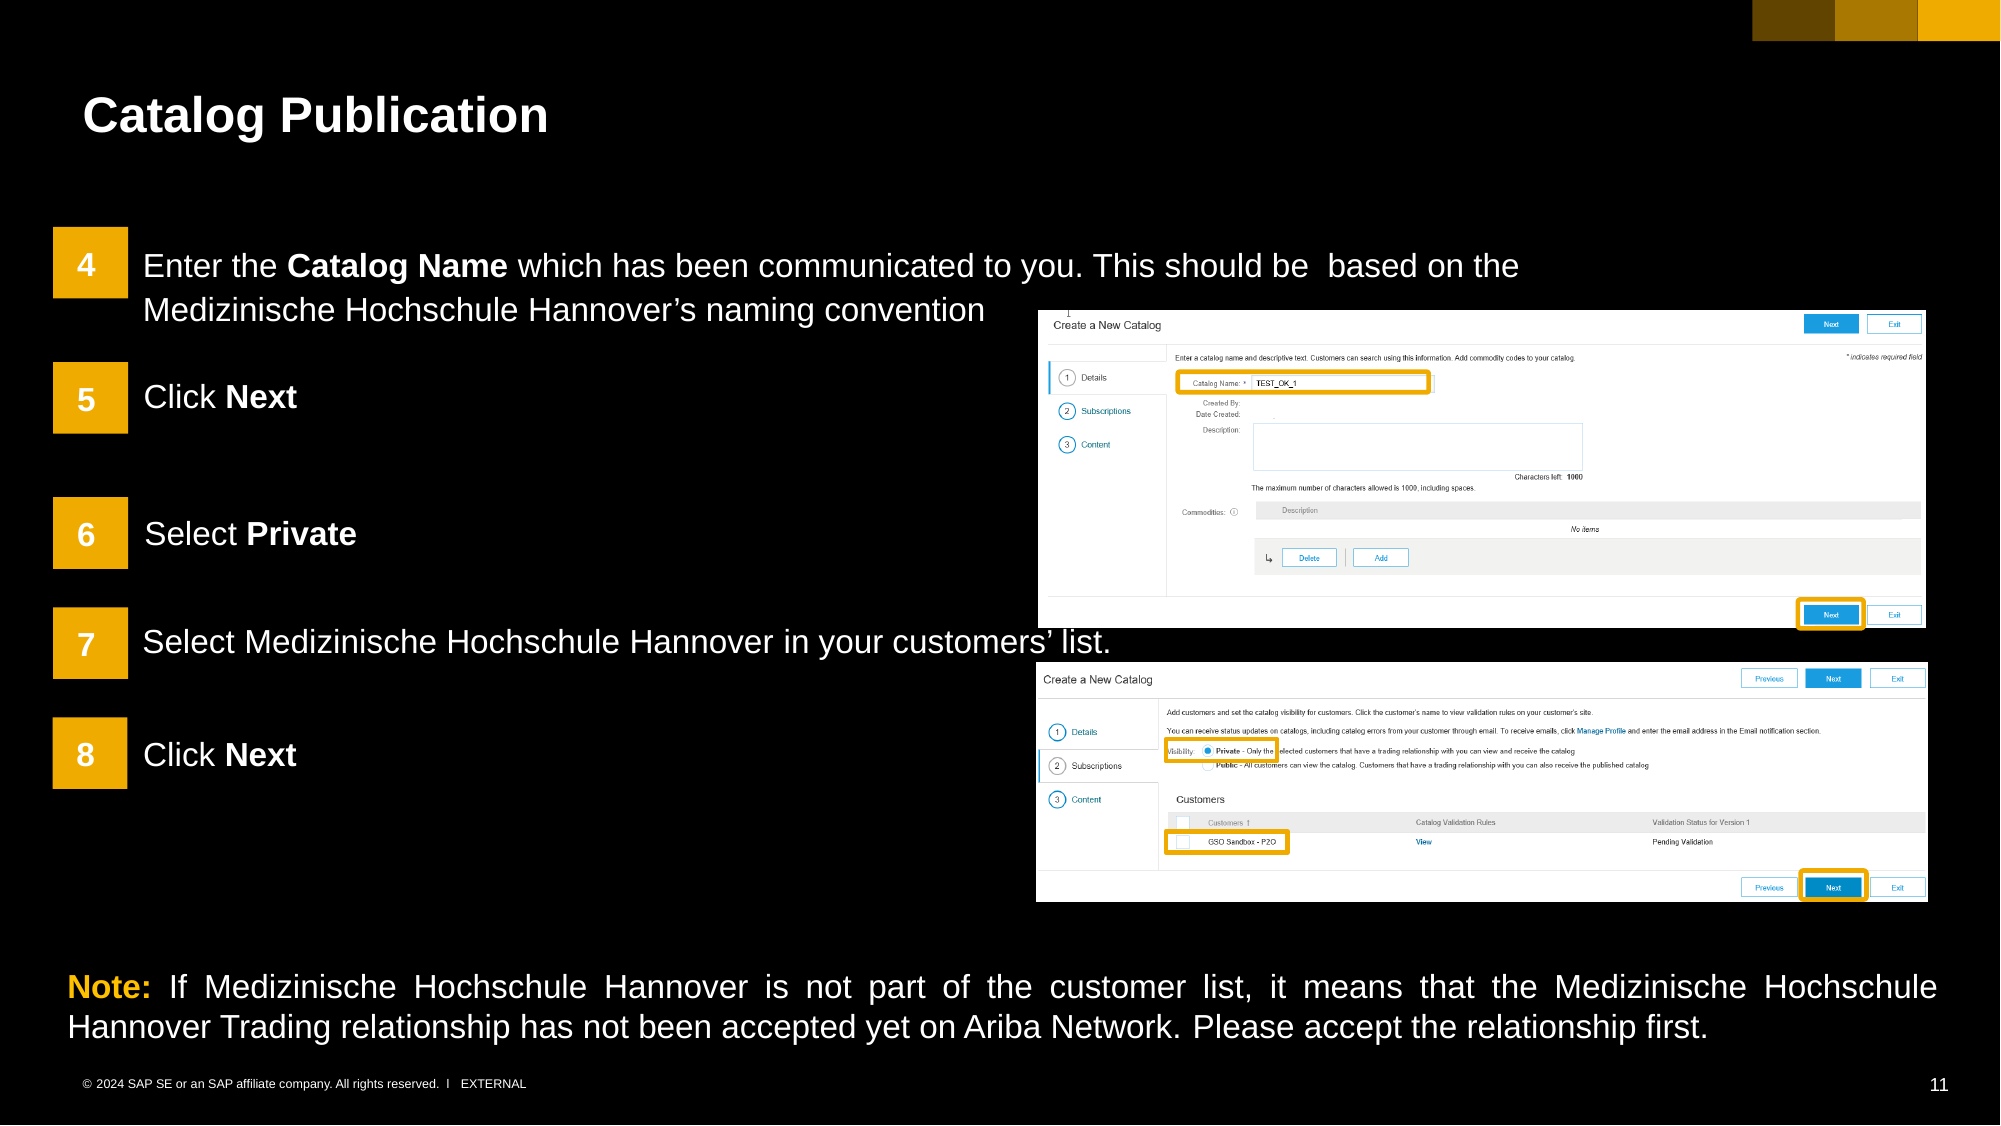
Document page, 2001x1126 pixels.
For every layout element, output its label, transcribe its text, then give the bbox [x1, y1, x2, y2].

text_box Note: If Medizinische Hochschule Hannover is not part of the customer list, it means that the Medizinische Hochschule Hannover Trading relationship has not been accepted yet on Ariba Network. Please accept the relationship first. [52, 958, 1956, 1053]
text_box Select Medizinische Hochschule Hannover in your customers’ list. [127, 612, 1030, 668]
text_box 6 [53, 497, 129, 569]
title Catalog Publication [82, 82, 1918, 144]
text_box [1036, 310, 1929, 902]
text_box Enter the Catalog Name which has been communicated to you. This should be based on the Medizinische Hochschule Hannover’s naming convention [128, 233, 1668, 336]
text_box Select Private [129, 505, 382, 560]
text_box 5 [53, 362, 129, 434]
text_box 4 [53, 226, 129, 299]
text_box 7 [53, 607, 129, 679]
text_box Click Next [128, 367, 313, 423]
text_box Click Next [128, 725, 312, 780]
text_box 8 [52, 717, 128, 789]
